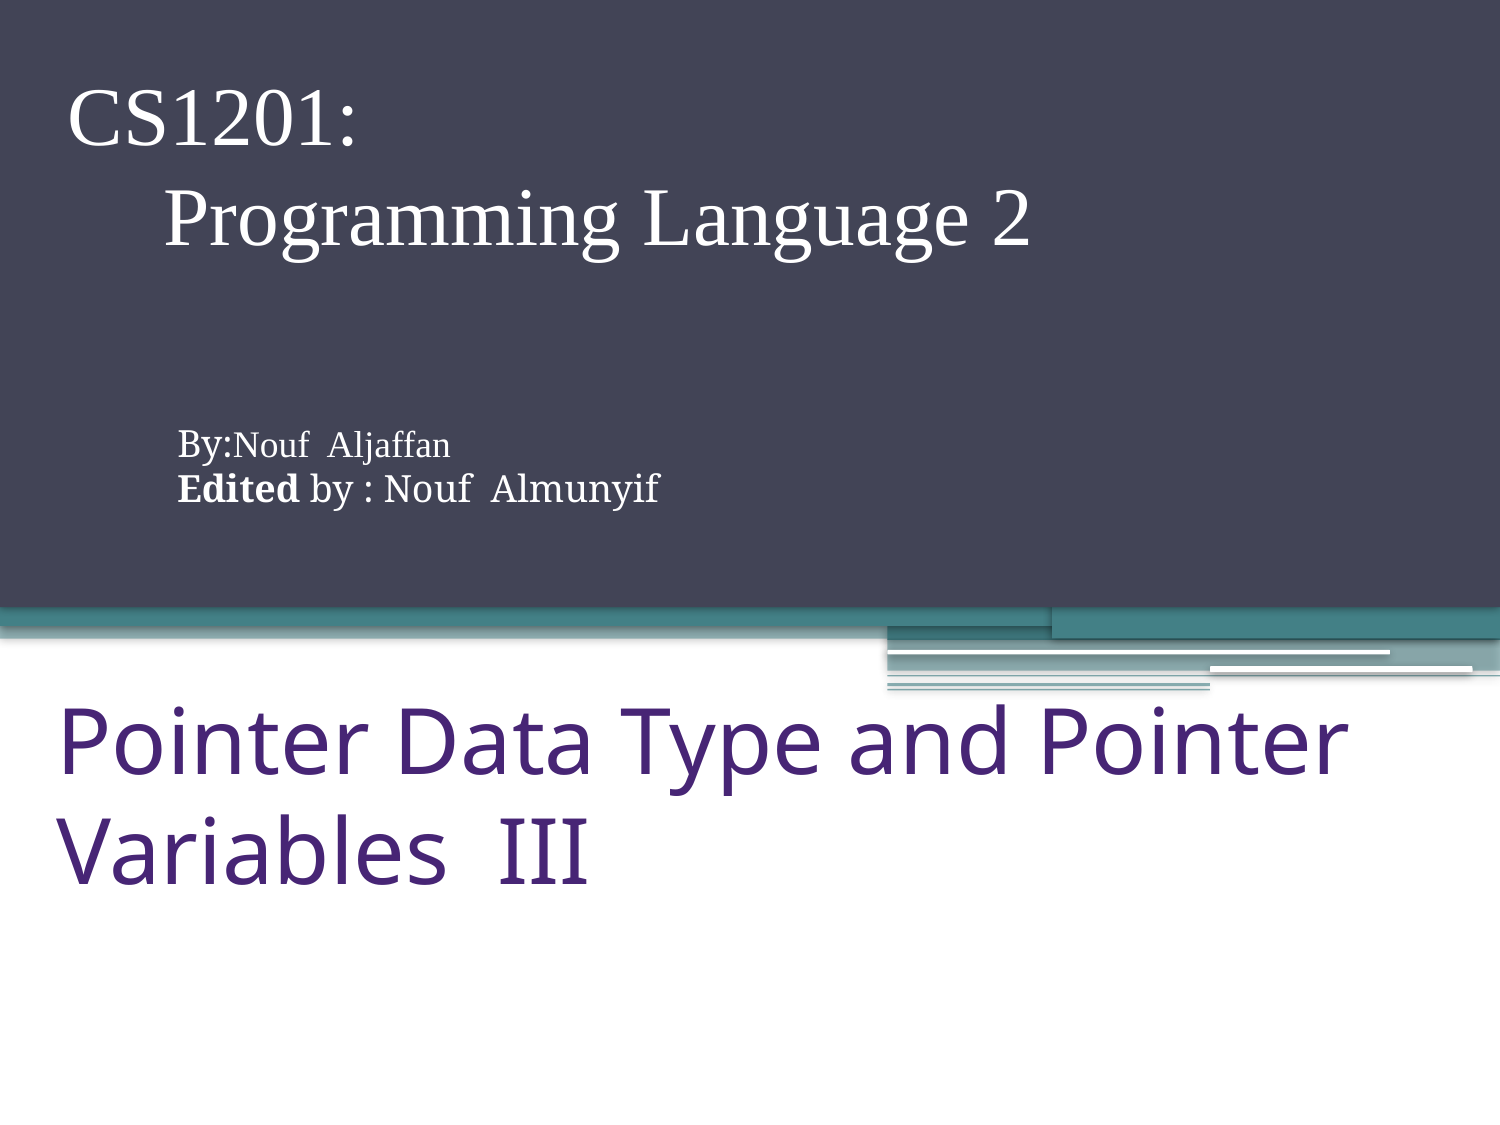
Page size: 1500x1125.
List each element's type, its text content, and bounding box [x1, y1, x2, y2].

title Pointer Data Type and Pointer Variables III [41, 668, 1429, 910]
text_box By:Nouf Aljaffan Edited by : Nouf Almunyif [162, 412, 700, 518]
subtitle CS1201: Programming Language 2 [53, 54, 1294, 342]
